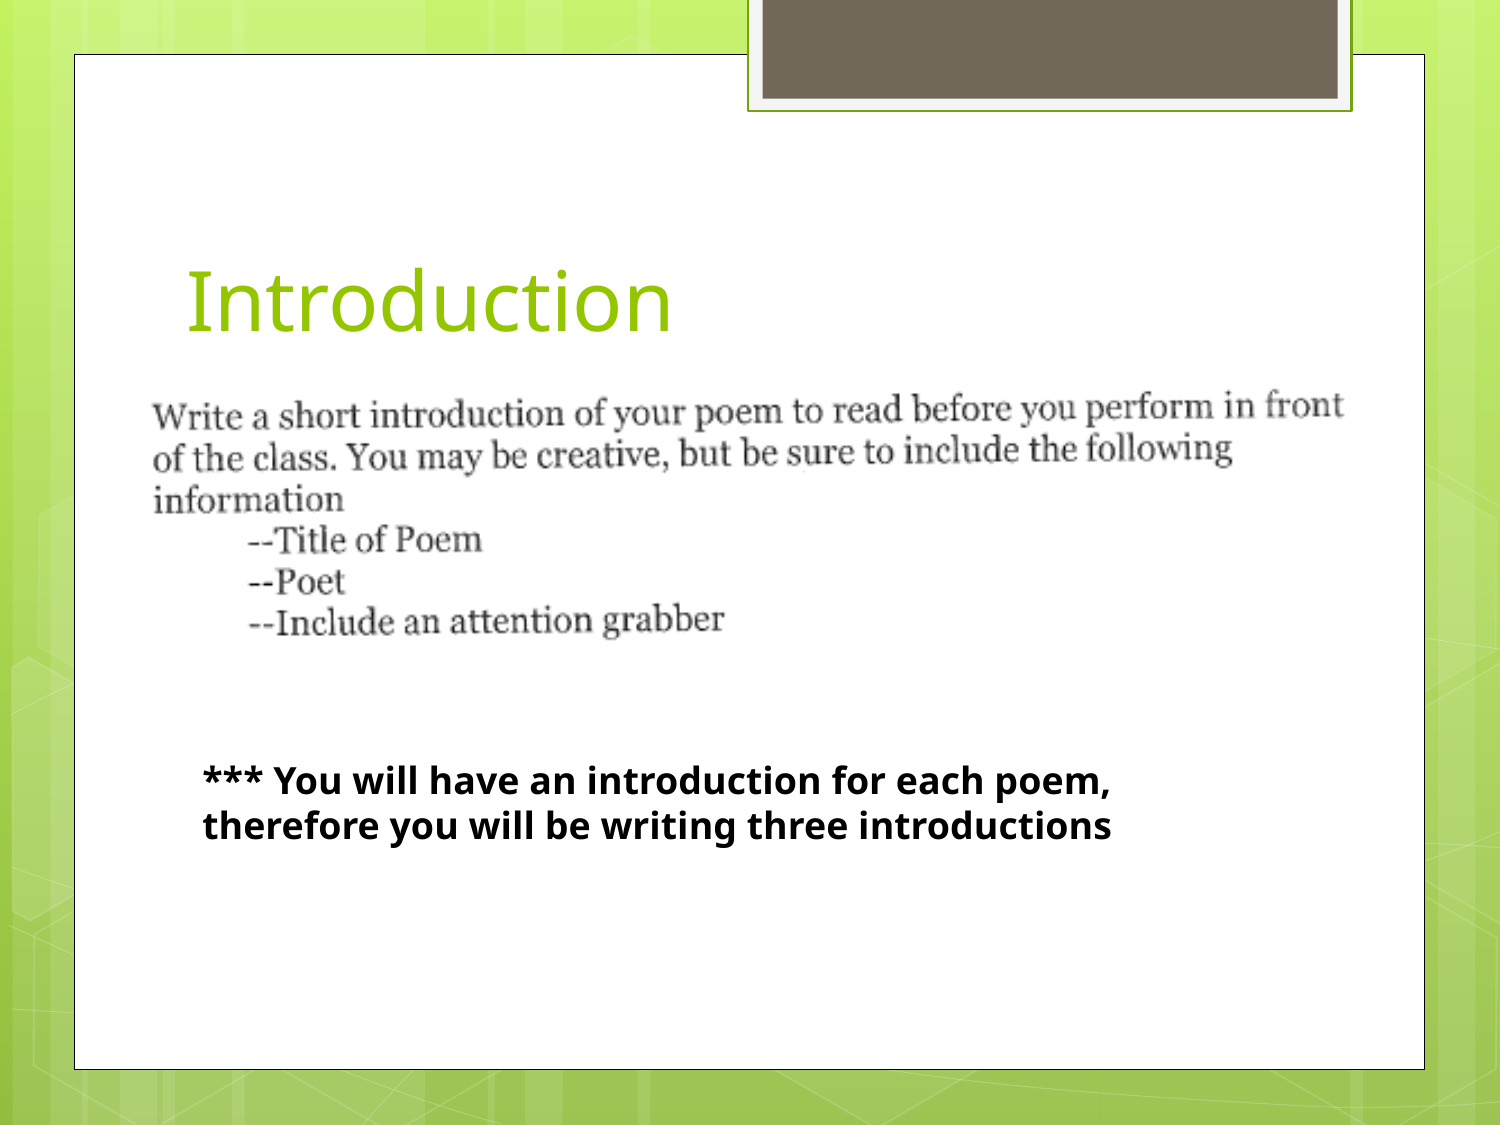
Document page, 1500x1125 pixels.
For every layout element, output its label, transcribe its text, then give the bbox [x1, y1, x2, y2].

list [124, 374, 1365, 654]
text_box *** You will have an introduction for each poem, therefore you will be writing three introductions [187, 749, 1300, 855]
title Introduction [171, 168, 1324, 357]
